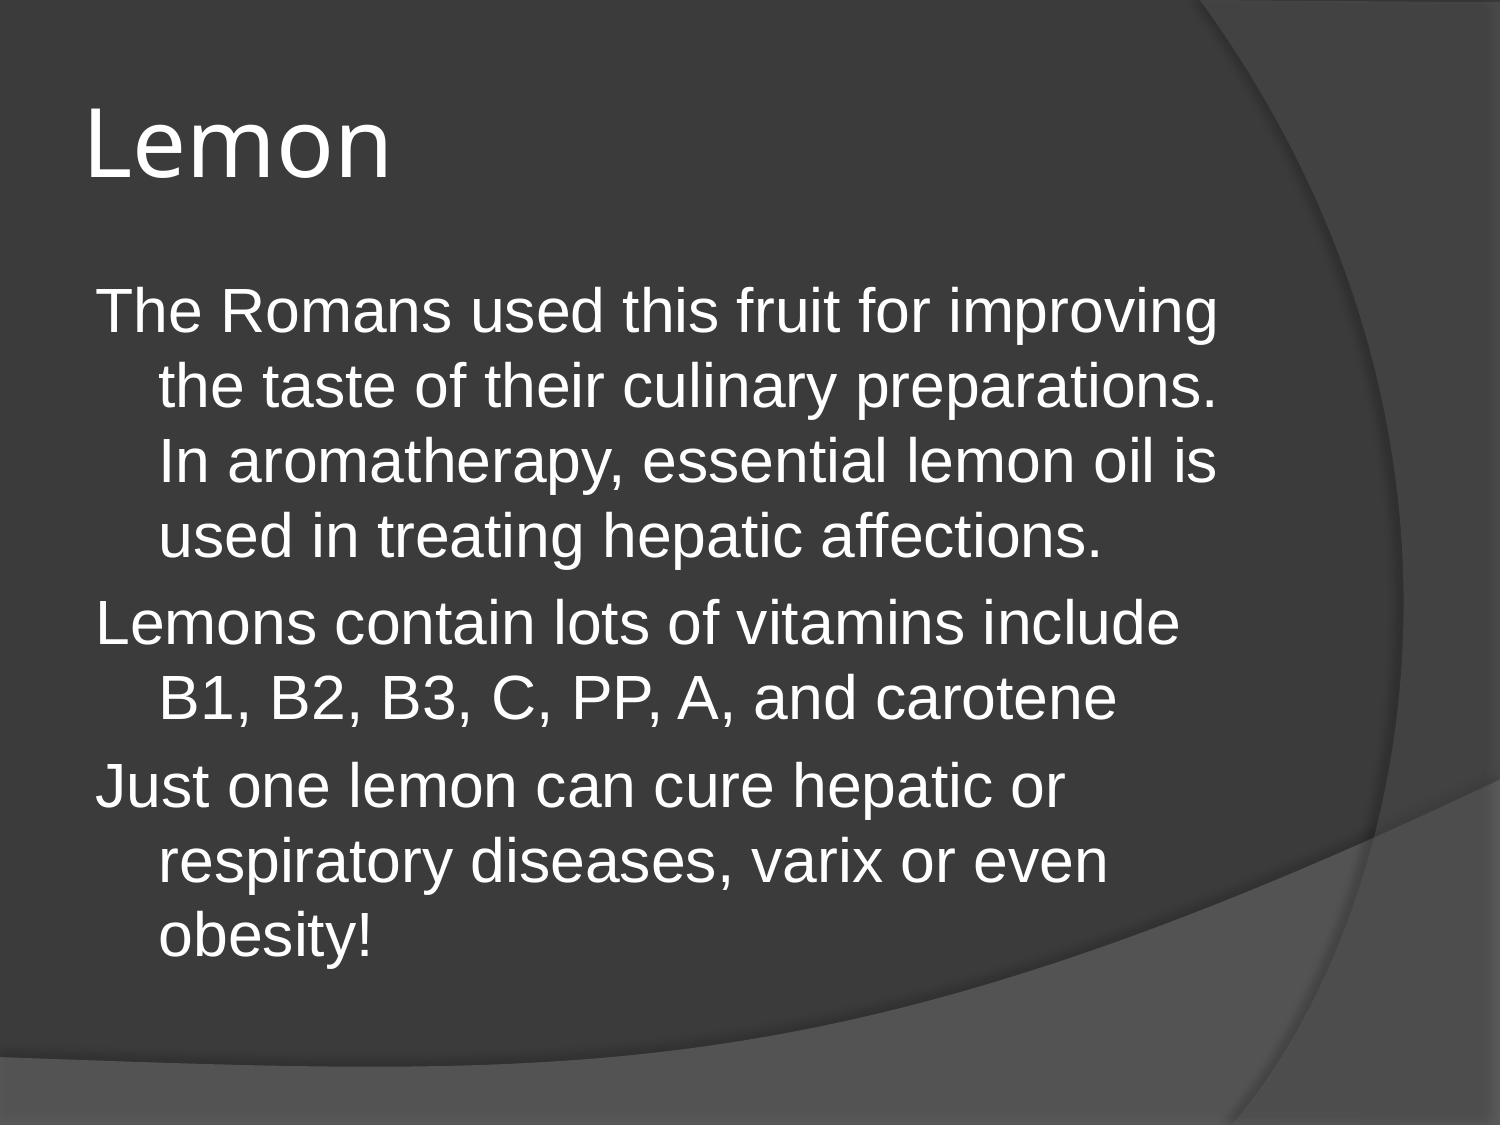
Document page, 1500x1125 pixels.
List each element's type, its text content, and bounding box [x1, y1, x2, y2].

title Lemon [75, 45, 1300, 233]
list The Romans used this fruit for improving the taste of their culinary preparations. In aromatherapy, essential lemon oil is used in treating hepatic affections. Lemons contain lots of vitamins include B1, B2, B3, C, PP, A, and carotene Just one lemon can cure hepatic or respiratory diseases, varix or even obesity! [75, 262, 1300, 1005]
